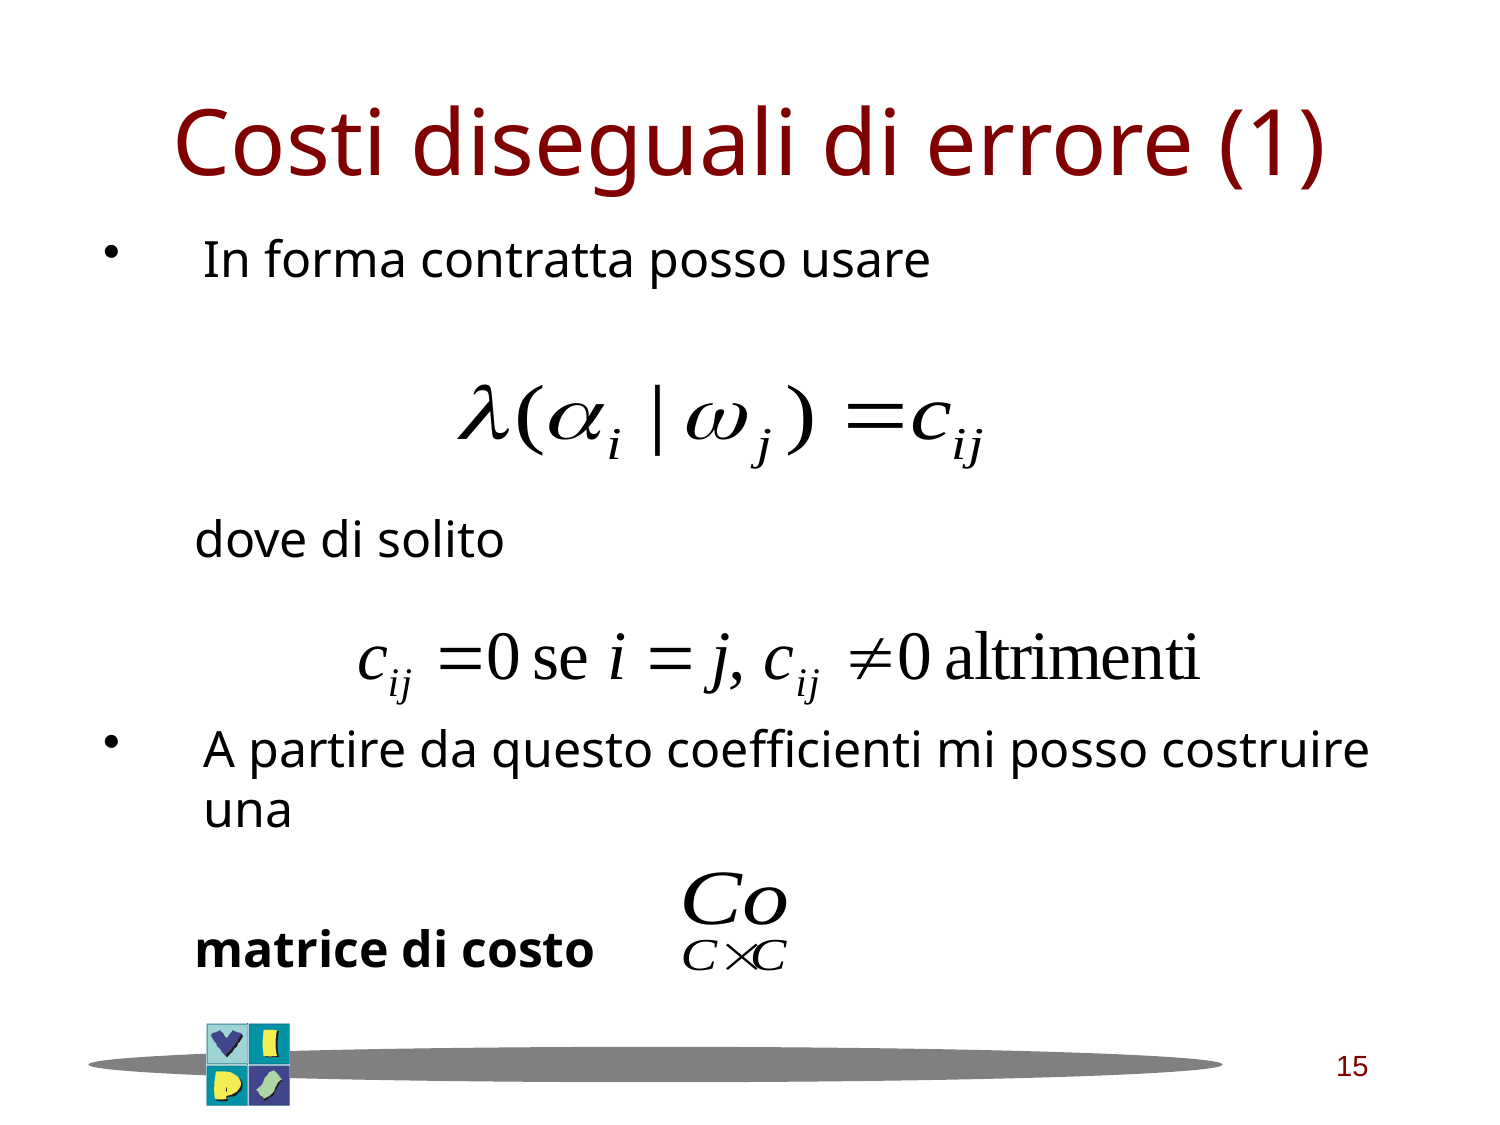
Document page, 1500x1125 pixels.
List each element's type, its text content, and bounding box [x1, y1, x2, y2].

picture [206, 1023, 290, 1106]
slide_number 15 [1033, 1039, 1384, 1118]
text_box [442, 361, 1001, 486]
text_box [666, 845, 809, 990]
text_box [348, 609, 1223, 720]
text_box In forma contratta posso usare dove di solito A partire da questo coefficienti mi posso costruire una matrice di costo [88, 219, 1483, 963]
title Costi diseguali di errore (1) [75, 45, 1425, 233]
